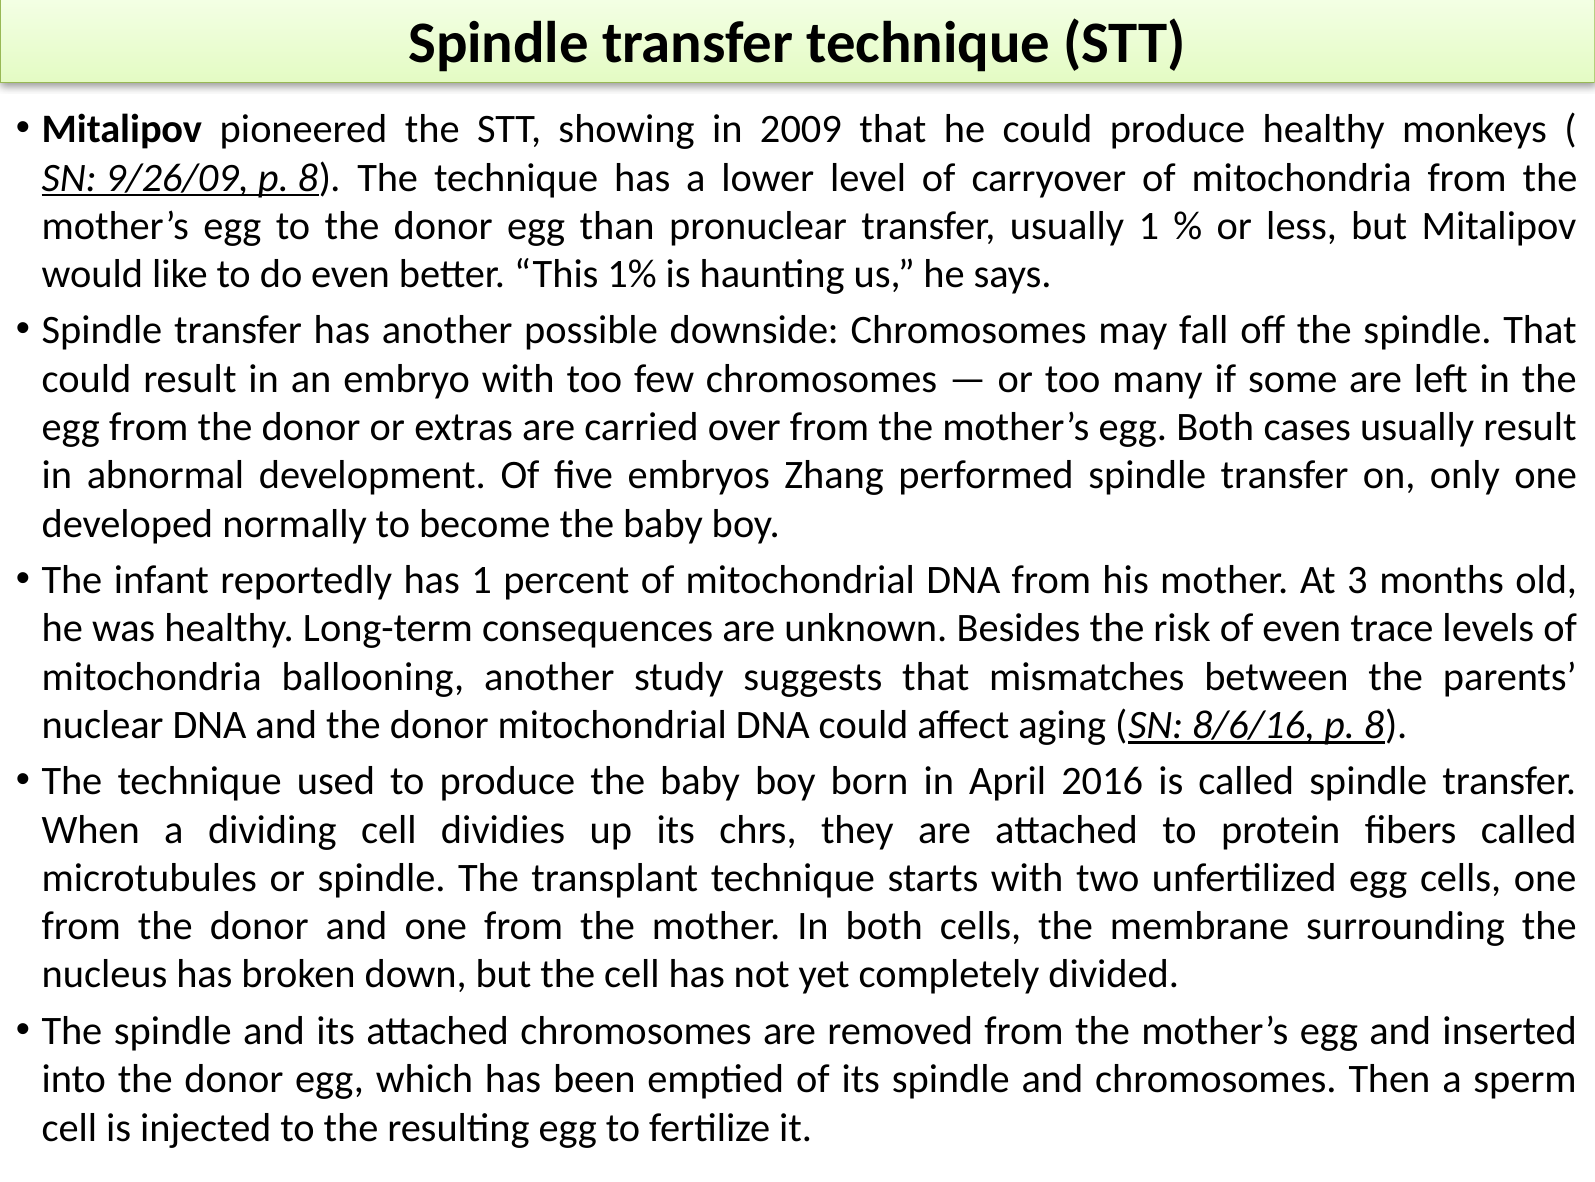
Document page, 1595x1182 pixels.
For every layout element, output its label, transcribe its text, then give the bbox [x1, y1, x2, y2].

list Mitalipov pioneered the STT, showing in 2009 that he could produce healthy monkeys (SN: 9/26/09, p. 8). The technique has a lower level of carryover of mitochondria from the mother’s egg to the donor egg than pronuclear transfer, usually 1 % or less, but Mitalipov would like to do even better. “This 1% is haunting us,” he says. Spindle transfer has another possible downside: Chromosomes may fall off the spindle. That could result in an embryo with too few chromosomes — or too many if some are left in the egg from the donor or extras are carried over from the mother’s egg. Both cases usually result in abnormal development. Of five embryos Zhang performed spindle transfer on, only one developed normally to become the baby boy. The infant reportedly has 1 percent of mitochondrial DNA from his mother. At 3 months old, he was healthy. Long-term consequences are unknown. Besides the risk of even trace levels of mitochondria ballooning, another study suggests that mismatches between the parents’ nuclear DNA and the donor mitochondrial DNA could affect aging (SN: 8/6/16, p. 8). The technique used to produce the baby boy born in April 2016 is called spindle transfer. When a dividing cell dividies up its chrs, they are attached to protein fibers called microtubules or spindle. The transplant technique starts with two unfertilized egg cells, one from the donor and one from the mother. In both cells, the membrane surrounding the nucleus has broken down, but the cell has not yet completely divided. The spindle and its attached chromosomes are removed from the mother’s egg and inserted into the donor egg, which has been emptied of its spindle and chromosomes. Then a sperm cell is injected to the resulting egg to fertilize it. [0, 94, 1595, 1182]
title Spindle transfer technique (STT) [0, 0, 1595, 83]
